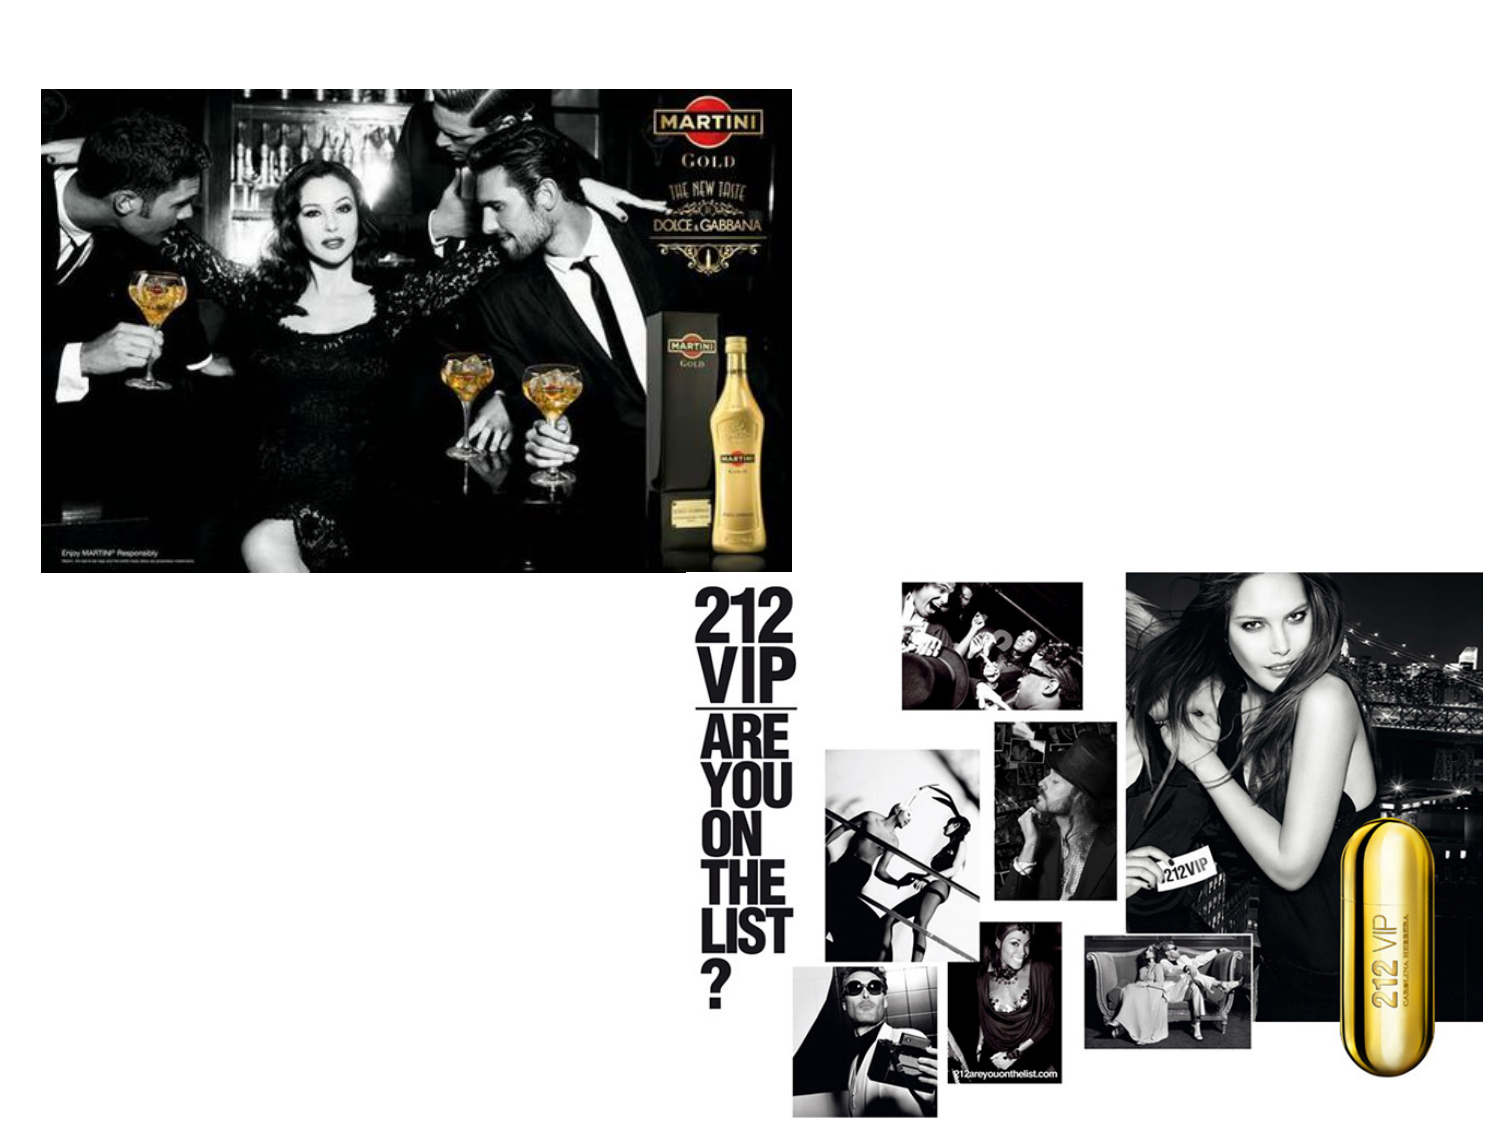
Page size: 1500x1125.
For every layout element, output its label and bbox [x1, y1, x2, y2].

picture [41, 89, 1483, 1118]
